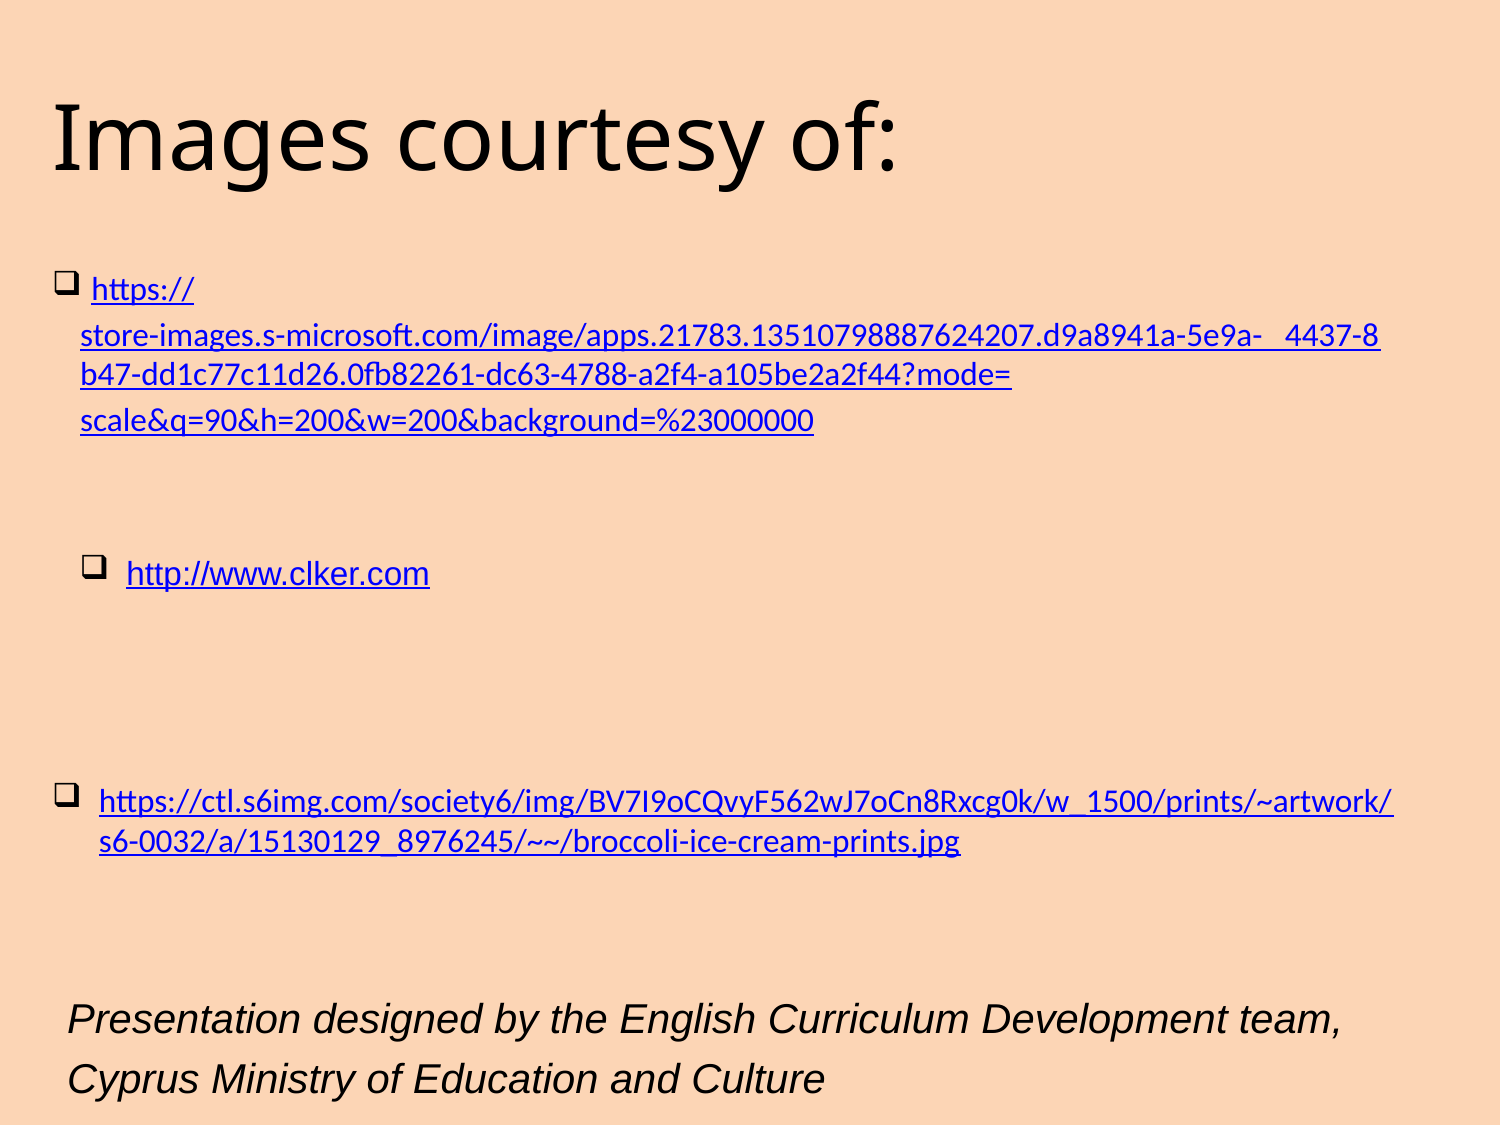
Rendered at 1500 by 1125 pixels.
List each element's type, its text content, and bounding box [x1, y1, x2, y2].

text_box http://www.clker.com [64, 432, 1152, 600]
text_box Images courtesy of: https://store-images.s-microsoft.com/image/apps.21783.13510798887624207.d9a8941a-5e9a- 4437-8b47-dd1c77c11d26.0fb82261-dc63-4788-a2f4-a105be2a2f44?mode=scale&q=90&h=200&w=200&background=%23000000 https://ctl.s6img.com/society6/img/BV7I9oCQvyF562wJ7oCn8Rxcg0k/w_1500/prints/~artwork/s6-0032/a/15130129_8976245/~~/broccoli-ice-cream-prints.jpg [37, 24, 1412, 1058]
text_box Presentation designed by the English Curriculum Development team, Cyprus Ministry of Education and Culture [52, 744, 1447, 1110]
